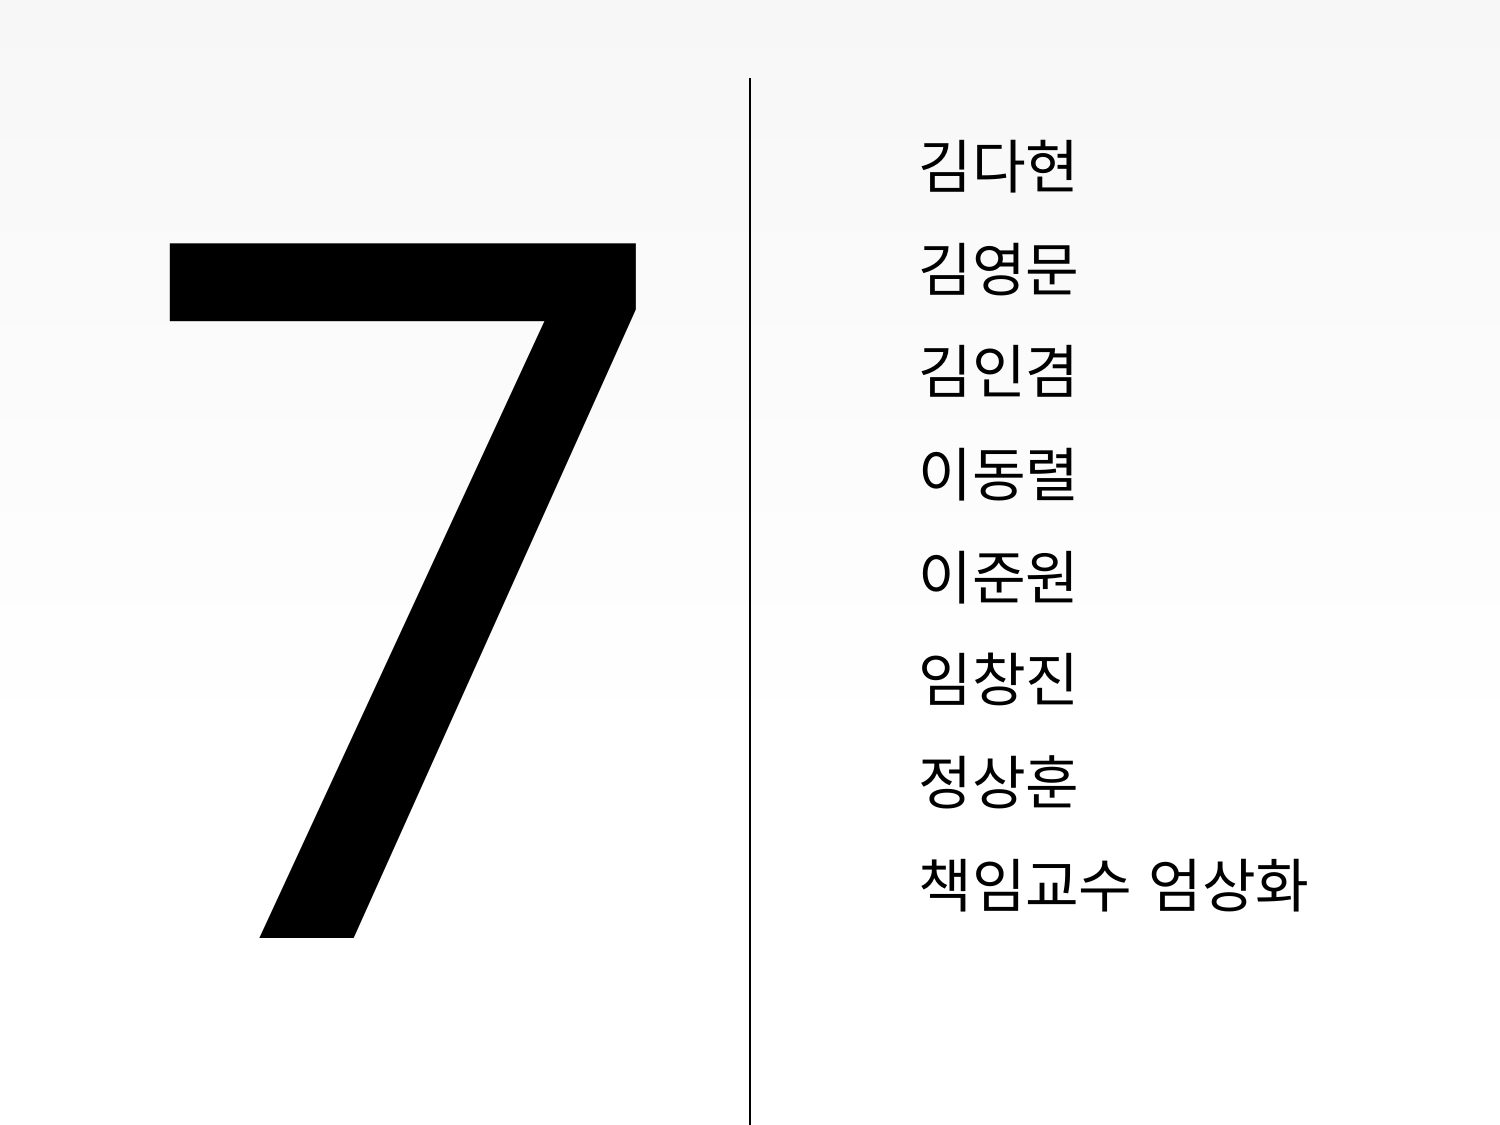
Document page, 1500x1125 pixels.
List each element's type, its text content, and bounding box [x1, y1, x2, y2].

list 김다현 김영문 김인겸 이동렬 이준원 임창진 정상훈 책임교수 엄상화 [903, 101, 1479, 975]
title 7 [112, 290, 658, 809]
